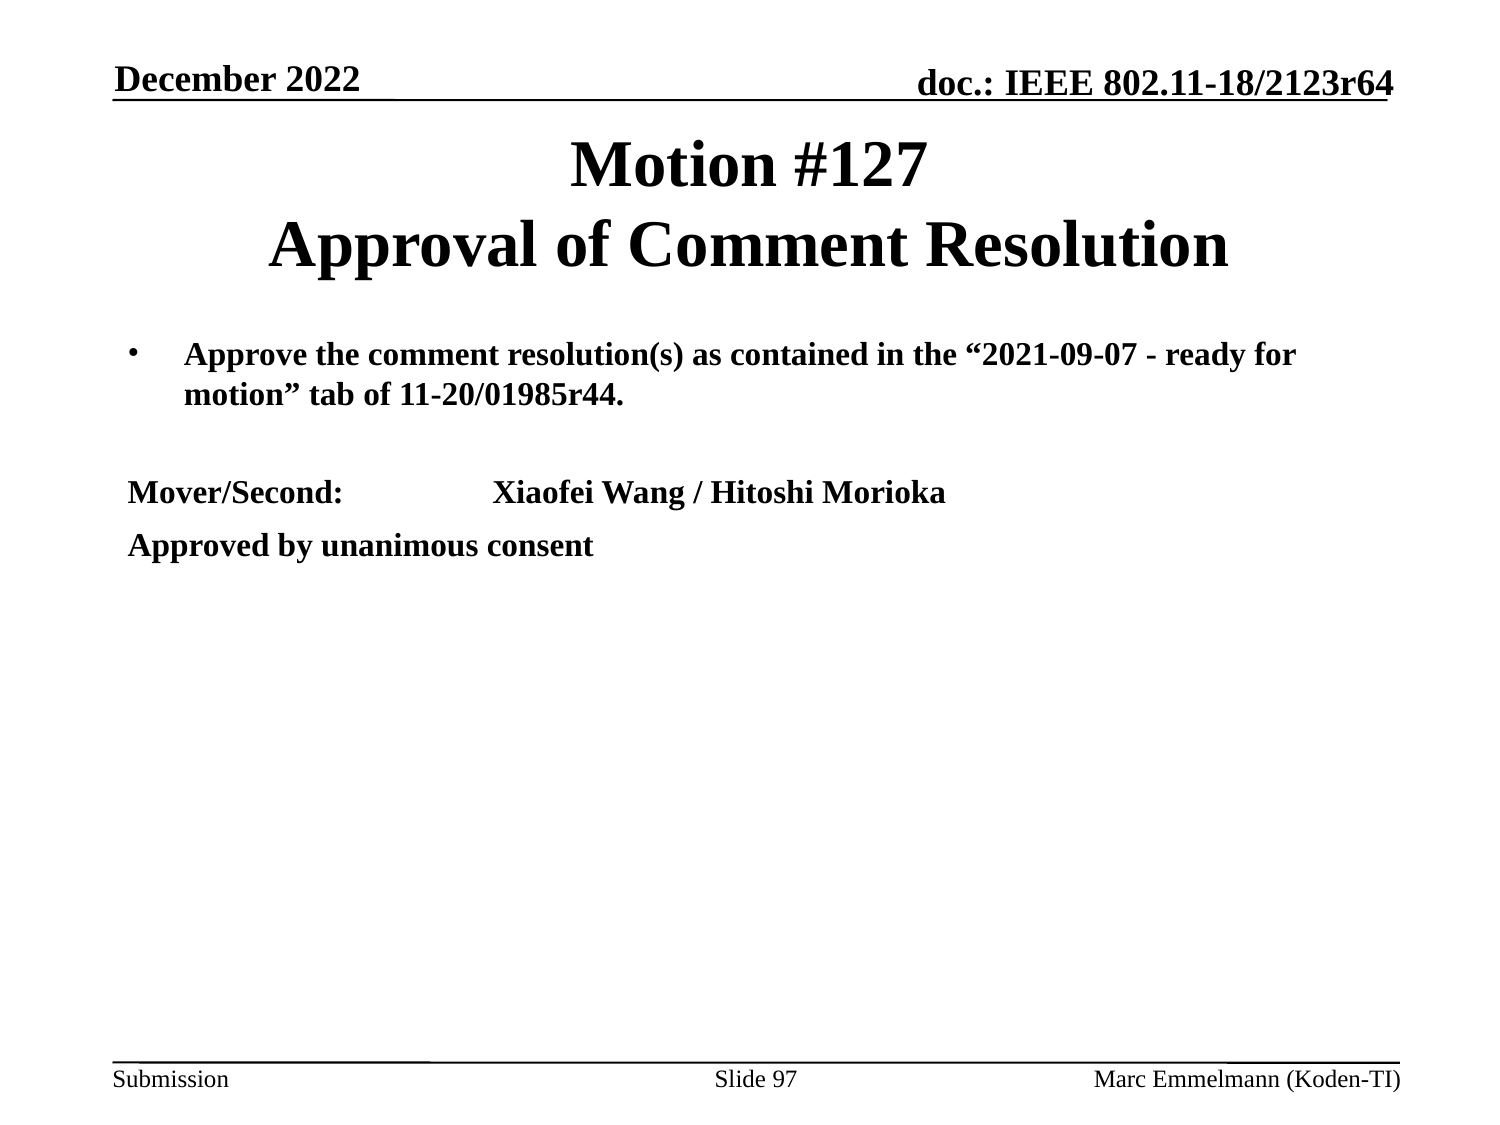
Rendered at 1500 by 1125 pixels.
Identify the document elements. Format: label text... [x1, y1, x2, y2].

title Motion #127 Approval of Comment Resolution [112, 112, 1388, 288]
footer Marc Emmelmann (Koden-TI) [878, 1061, 1402, 1093]
list Approve the comment resolution(s) as contained in the “2021-09-07 - ready for motion” tab of 11-20/01985r44. Mover/Second: Xiaofei Wang / Hitoshi Morioka Approved by unanimous consent [112, 324, 1388, 1000]
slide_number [114, 54, 423, 100]
slide_number Slide 97 [712, 1061, 800, 1123]
